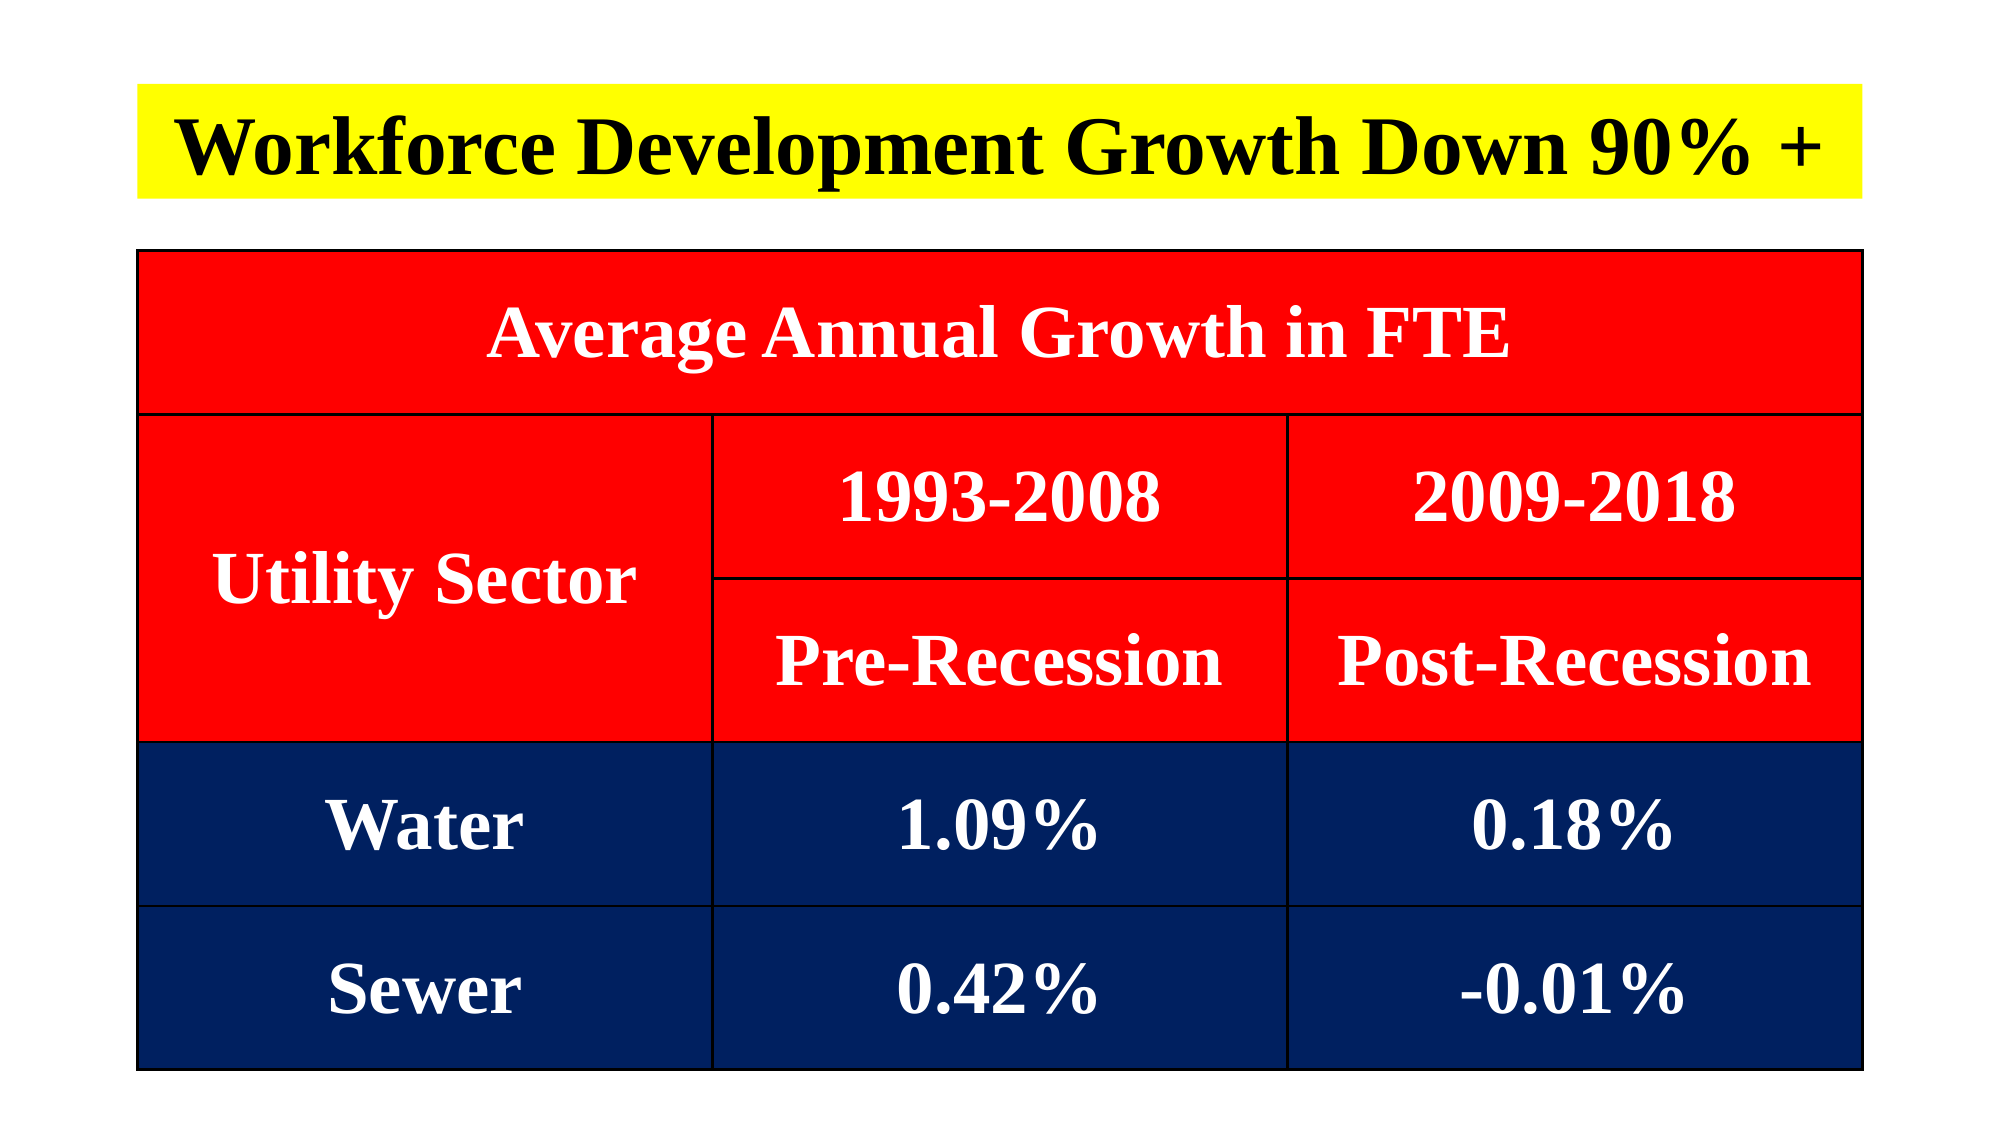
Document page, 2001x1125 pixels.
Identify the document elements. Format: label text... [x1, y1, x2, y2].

table_cell -0.01% [1289, 907, 1861, 1068]
table_cell Sewer [139, 907, 711, 1068]
table_cell 0.42% [714, 907, 1286, 1068]
table_cell 1.09% [714, 743, 1286, 905]
table_cell Water [139, 743, 711, 905]
table_cell Utility Sector [139, 416, 711, 741]
table_cell 0.18% [1289, 743, 1861, 905]
text_box Workforce Development Growth Down 90% + [137, 83, 1863, 199]
table_cell 1993-2008 [714, 416, 1286, 577]
table_cell Post-Recession [1289, 580, 1861, 741]
table_header Average Annual Growth in FTE [139, 252, 1861, 413]
table_cell Pre-Recession [714, 580, 1286, 741]
table_cell 2009-2018 [1289, 416, 1861, 577]
